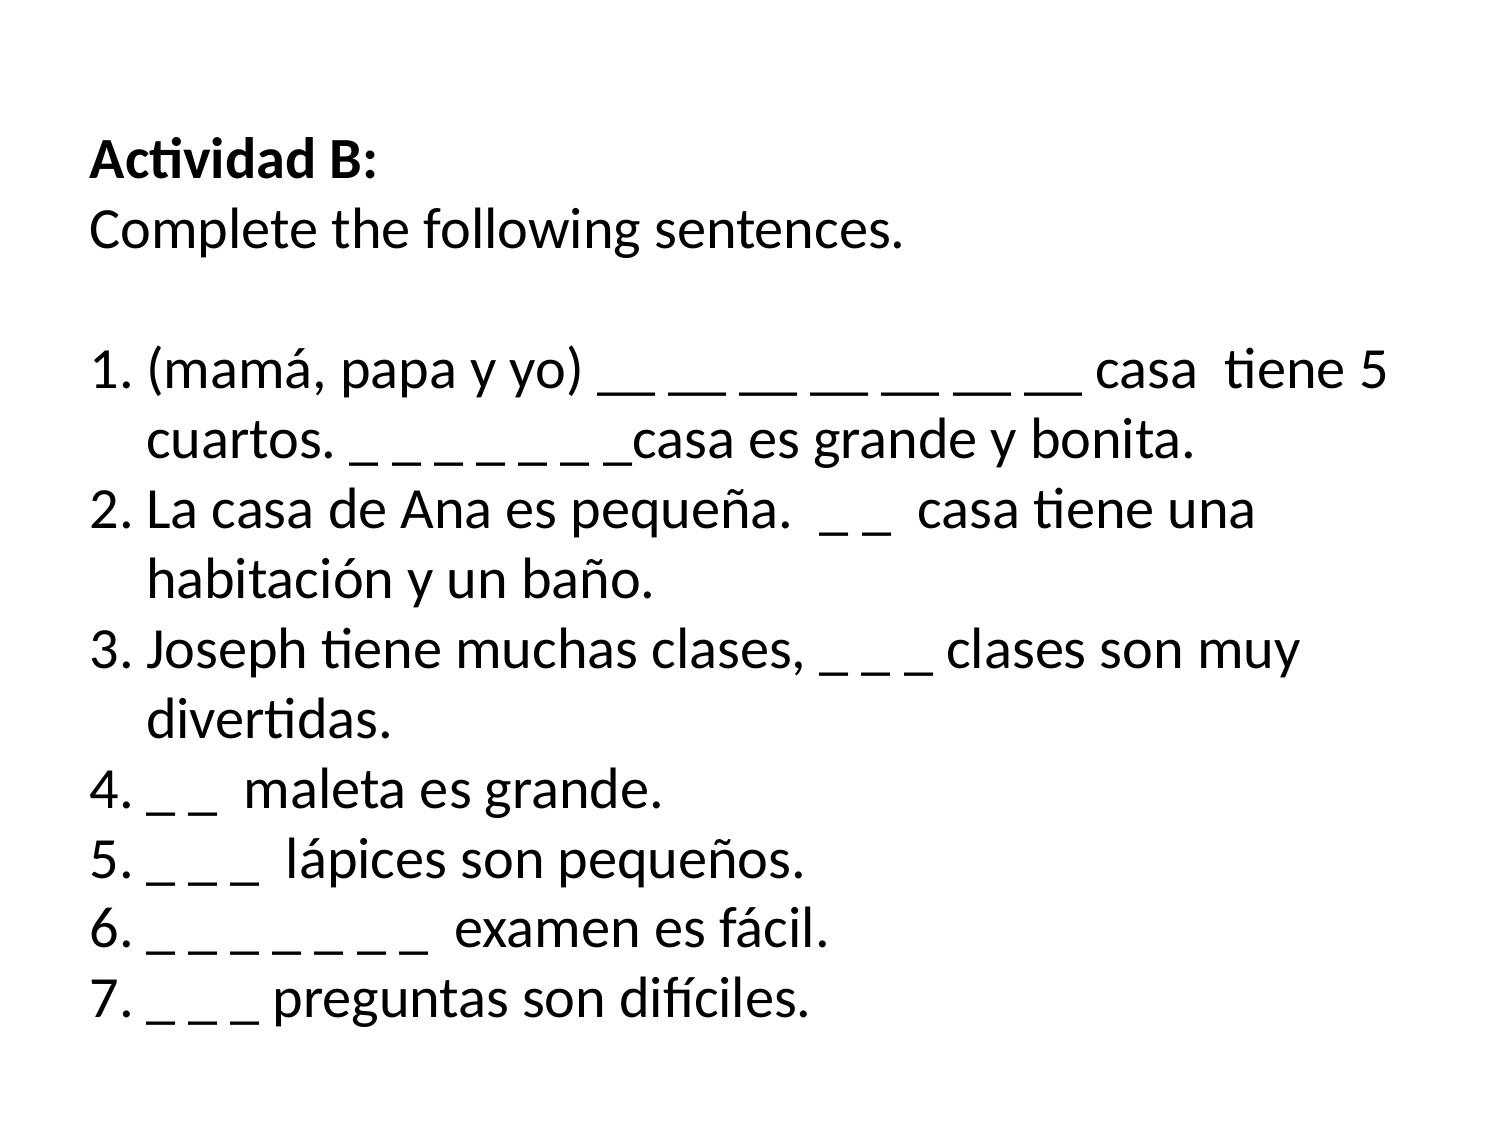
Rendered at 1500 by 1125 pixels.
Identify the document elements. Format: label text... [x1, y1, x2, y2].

text_box Actividad B: Complete the following sentences. (mamá, papa y yo) __ __ __ __ __ __ __ casa tiene 5 cuartos. _ _ _ _ _ _ _casa es grande y bonita. La casa de Ana es pequeña. _ _ casa tiene una habitación y un baño. Joseph tiene muchas clases, _ _ _ clases son muy divertidas. _ _ maleta es grande. _ _ _ lápices son pequeños. _ _ _ _ _ _ _ examen es fácil. _ _ _ preguntas son difíciles. [74, 112, 1425, 1125]
